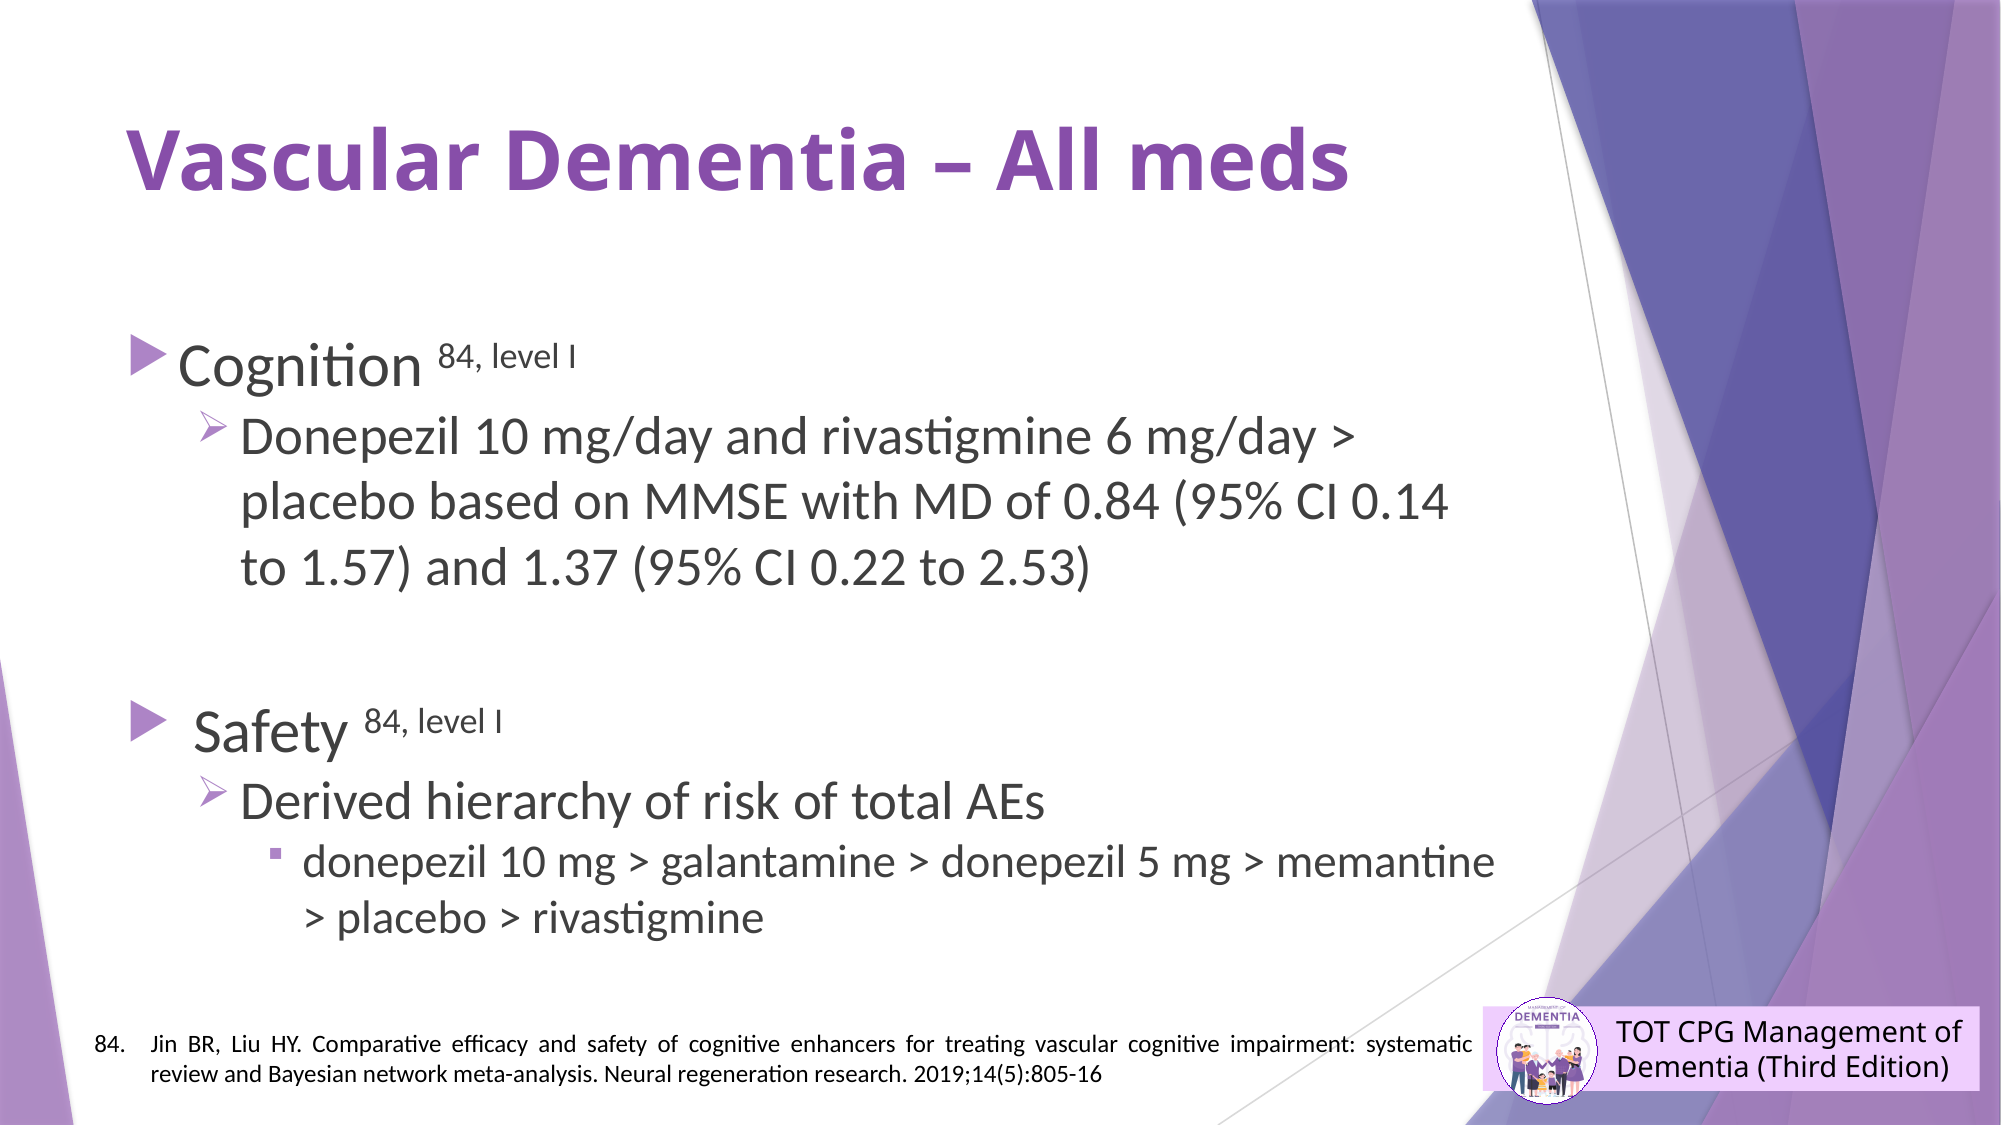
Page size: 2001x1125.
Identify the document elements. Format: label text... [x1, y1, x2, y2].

text_box Jin BR, Liu HY. Comparative efficacy and safety of cognitive enhancers for treating vascular cognitive impairment: systematic review and Bayesian network meta-analysis. Neural regeneration research. 2019;14(5):805-16 [79, 1020, 1477, 1095]
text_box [1482, 996, 1981, 1105]
list Cognition 84, level I Donepezil 10 mg/day and rivastigmine 6 mg/day > placebo based on MMSE with MD of 0.84 (95% CI 0.14 to 1.57) and 1.37 (95% CI 0.22 to 2.53) Safety 84, level I Derived hierarchy of risk of total AEs donepezil 10 mg > galantamine > donepezil 5 mg > memantine > placebo > rivastigmine [111, 316, 1522, 954]
title Vascular Dementia – All meds [111, 99, 1522, 316]
